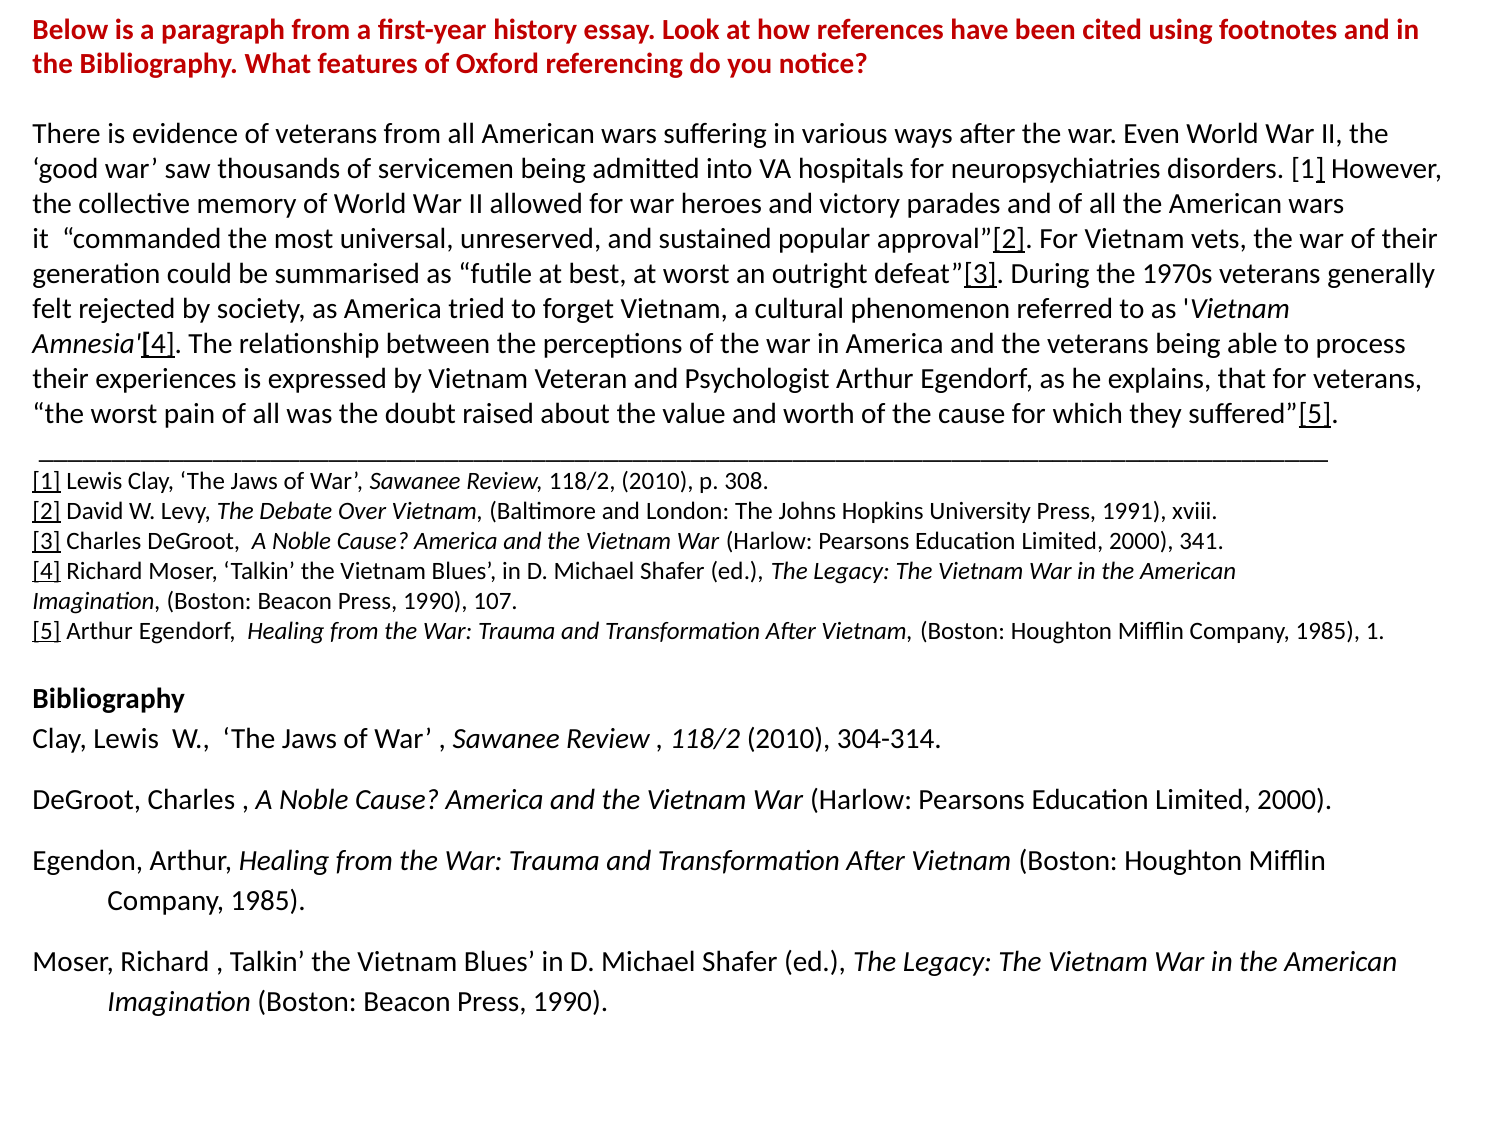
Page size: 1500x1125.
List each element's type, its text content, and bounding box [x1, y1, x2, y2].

text_box Below is a paragraph from a first-year history essay. Look at how references have been cited using footnotes and in the Bibliography. What features of Oxford referencing do you notice? There is evidence of veterans from all American wars suffering in various ways after the war. Even World War II, the ‘good war’ saw thousands of servicemen being admitted into VA hospitals for neuropsychiatries disorders. [1] However, the collective memory of World War II allowed for war heroes and victory parades and of all the American wars it “commanded the most universal, unreserved, and sustained popular approval”[2]. For Vietnam vets, the war of their generation could be summarised as “futile at best, at worst an outright defeat”[3]. During the 1970s veterans generally felt rejected by society, as America tried to forget Vietnam, a cultural phenomenon referred to as 'Vietnam Amnesia'[4]. The relationship between the perceptions of the war in America and the veterans being able to process their experiences is expressed by Vietnam Veteran and Psychologist Arthur Egendorf, as he explains, that for veterans, “the worst pain of all was the doubt raised about the value and worth of the cause for which they suffered”[5]. _________________________________________________________________________________________ [1] Lewis Clay, ‘The Jaws of War’, Sawanee Review, 118/2, (2010), p. 308. [2] David W. Levy, The Debate Over Vietnam, (Baltimore and London: The Johns Hopkins University Press, 1991), xviii. [3] Charles DeGroot, A Noble Cause? America and the Vietnam War (Harlow: Pearsons Education Limited, 2000), 341. [4] Richard Moser, ‘Talkin’ the Vietnam Blues’, in D. Michael Shafer (ed.), The Legacy: The Vietnam War in the American Imagination, (Boston: Beacon Press, 1990), 107. [5] Arthur Egendorf, Healing from the War: Trauma and Transformation After Vietnam, (Boston: Houghton Mifflin Company, 1985), 1. Bibliography Clay, Lewis W., ‘The Jaws of War’ , Sawanee Review , 118/2 (2010), 304-314. DeGroot, Charles , A Noble Cause? America and the Vietnam War (Harlow: Pearsons Education Limited, 2000). Egendon, Arthur, Healing from the War: Trauma and Transformation After Vietnam (Boston: Houghton Mifflin Company, 1985). Moser, Richard , Talkin’ the Vietnam Blues’ in D. Michael Shafer (ed.), The Legacy: The Vietnam War in the American Imagination (Boston: Beacon Press, 1990). [17, 2, 1459, 1025]
